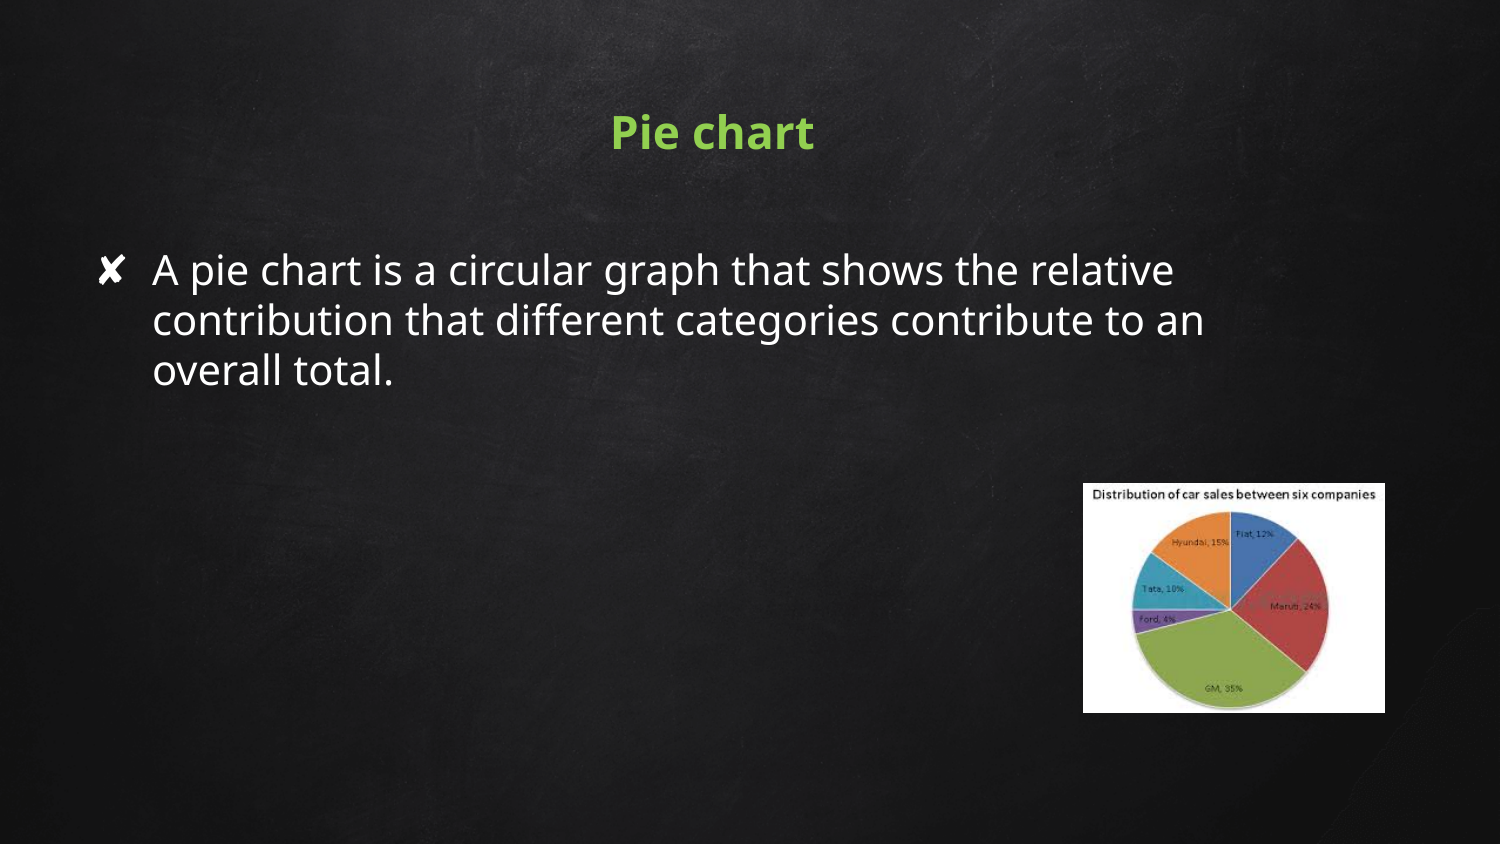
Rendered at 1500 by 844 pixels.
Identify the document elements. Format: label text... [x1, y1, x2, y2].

list A pie chart is a circular graph that shows the relative contribution that different categories contribute to an overall total. [62, 229, 1322, 765]
title Pie chart [0, 88, 1470, 230]
picture [0, 0, 1500, 844]
